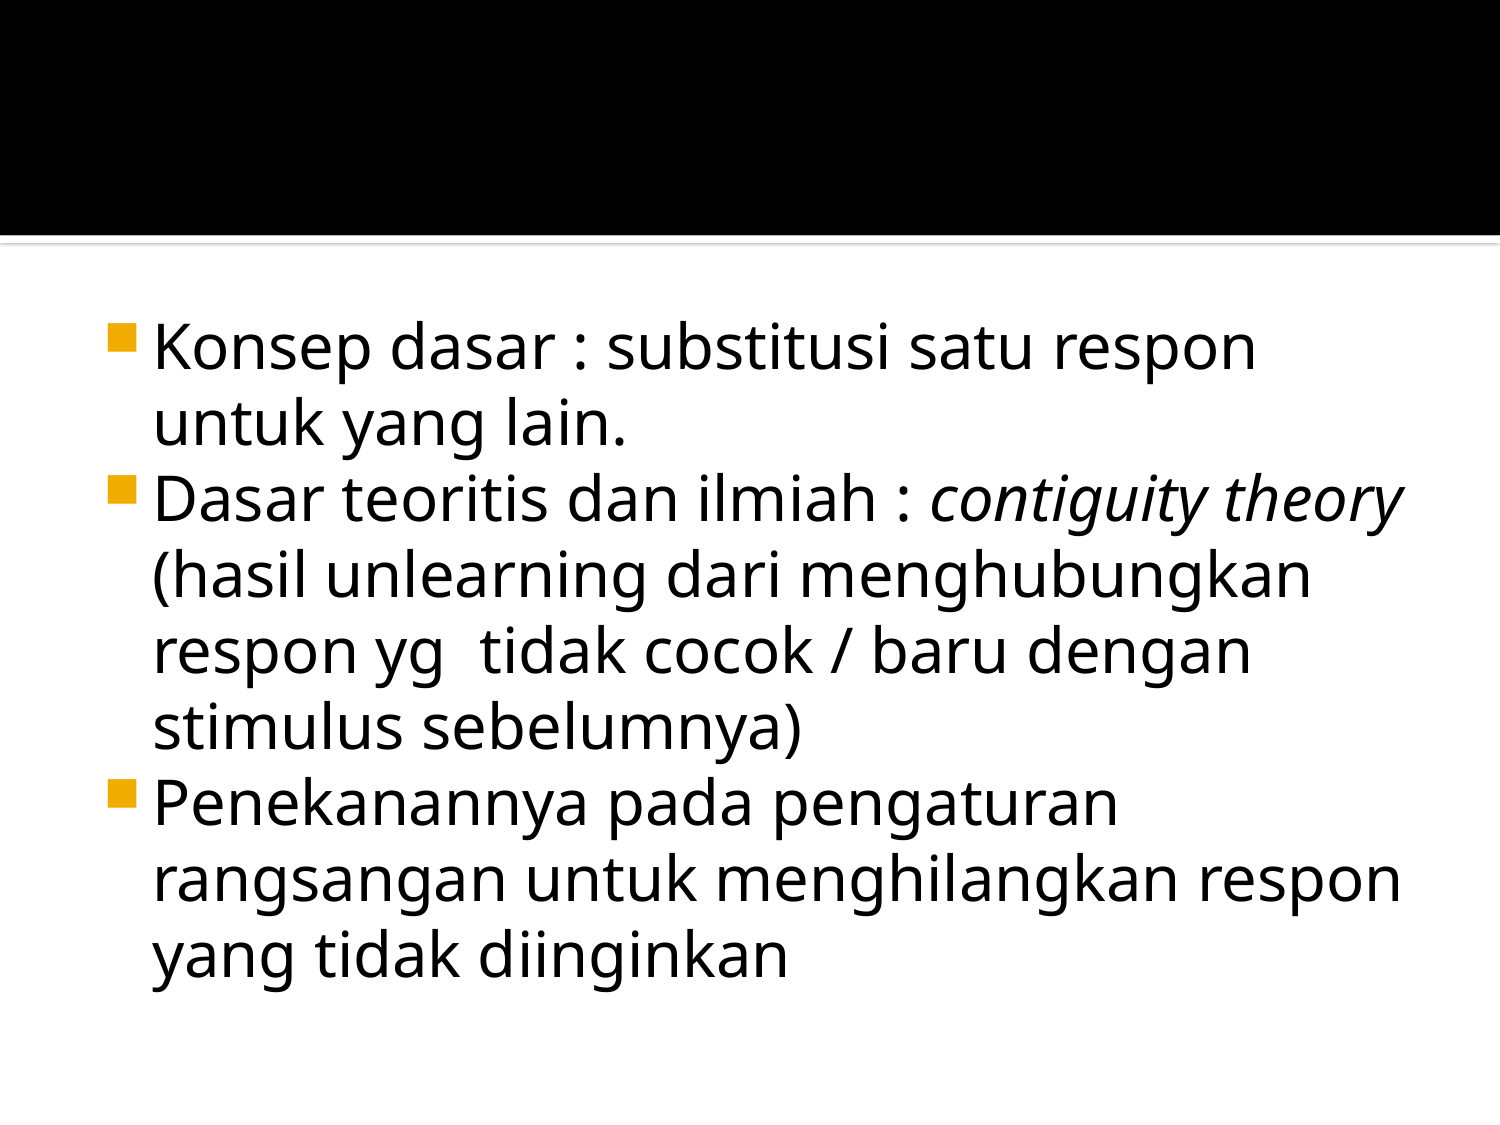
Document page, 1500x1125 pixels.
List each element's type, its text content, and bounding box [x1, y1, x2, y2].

list Konsep dasar : substitusi satu respon untuk yang lain. Dasar teoritis dan ilmiah : contiguity theory (hasil unlearning dari menghubungkan respon yg tidak cocok / baru dengan stimulus sebelumnya) Penekanannya pada pengaturan rangsangan untuk menghilangkan respon yang tidak diinginkan [75, 291, 1425, 1050]
